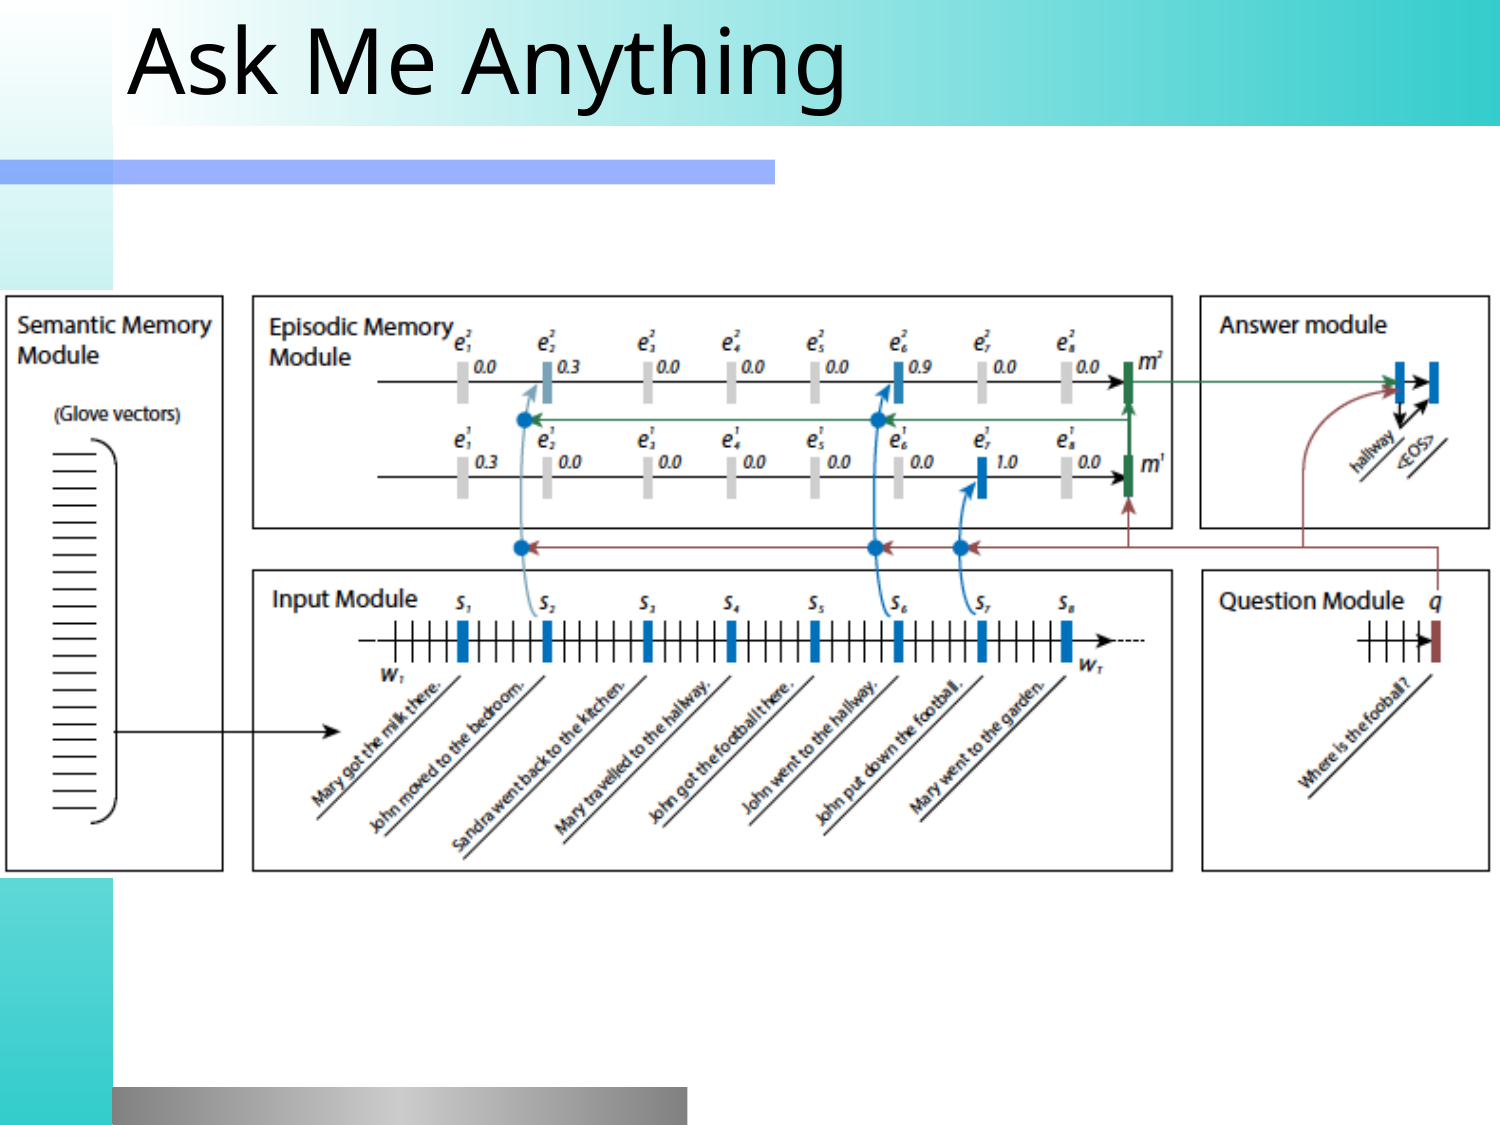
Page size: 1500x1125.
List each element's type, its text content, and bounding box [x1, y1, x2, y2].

picture [0, 290, 1500, 878]
title Ask Me Anything [112, 0, 1500, 121]
